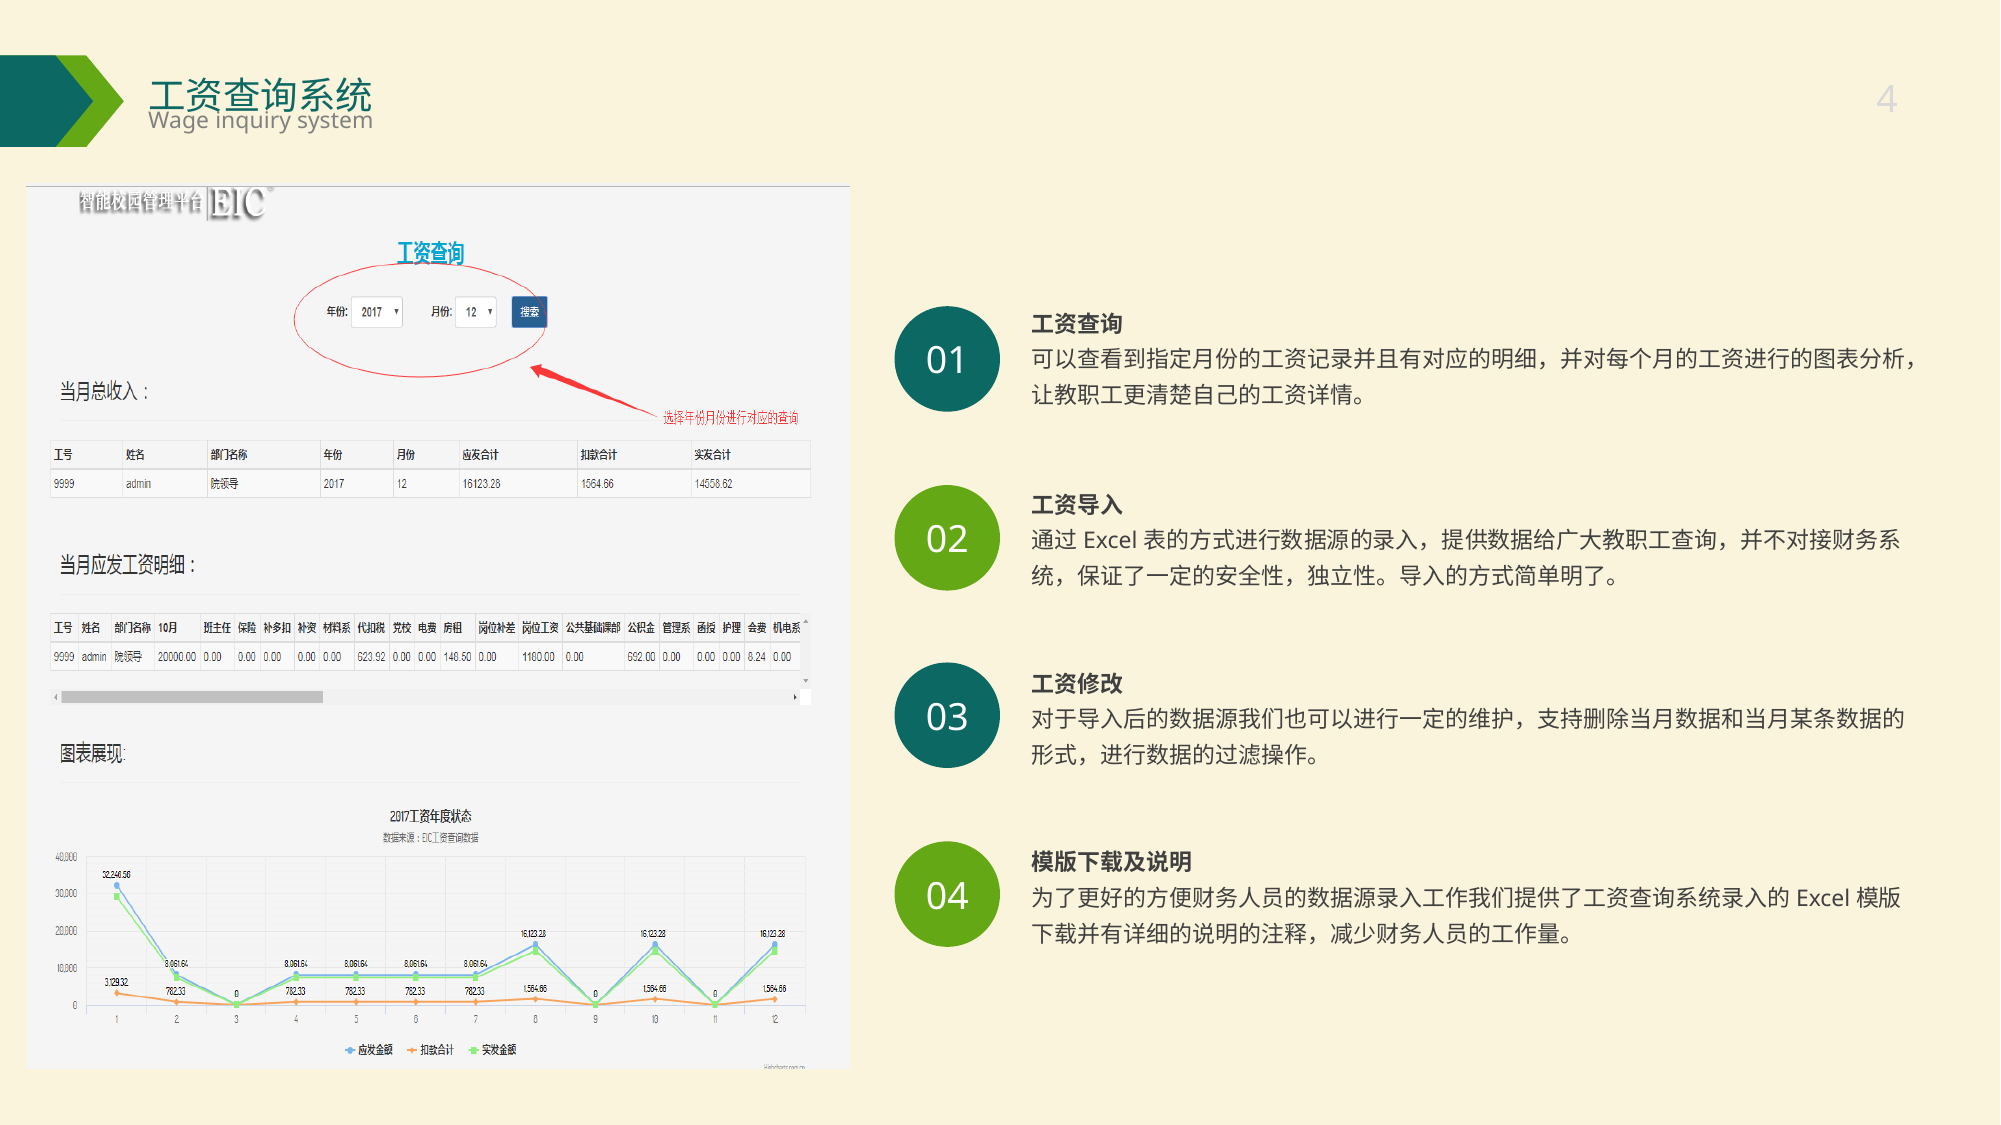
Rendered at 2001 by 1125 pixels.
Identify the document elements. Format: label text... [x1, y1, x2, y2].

text_box 工资导入 通过Excel表的方式进行数据源的录入，提供数据给广大教职工查询，并不对接财务系统，保证了一定的安全性，独立性。导入的方式简单明了。 [1016, 474, 1928, 597]
text_box 04 [893, 840, 1002, 948]
list 工资查询系统 [133, 55, 1427, 101]
text_box 模版下载及说明 为了更好的方便财务人员的数据源录入工作我们提供了工资查询系统录入的Excel模版下载并有详细的说明的注释，减少财务人员的工作量。 [1016, 832, 1928, 955]
text_box 03 [893, 661, 1002, 769]
text_box 工资查询 可以查看到指定月份的工资记录并且有对应的明细，并对每个月的工资进行的图表分析，让教职工更清楚自己的工资详情。 [1016, 293, 1928, 416]
text_box 01 [893, 305, 1002, 413]
text_box 02 [893, 484, 1002, 592]
text_box 工资修改 对于导入后的数据源我们也可以进行一定的维护，支持删除当月数据和当月某条数据的形式，进行数据的过滤操作。 [1016, 653, 1928, 776]
picture [26, 183, 850, 1069]
list Wage inquiry system [133, 101, 1427, 152]
